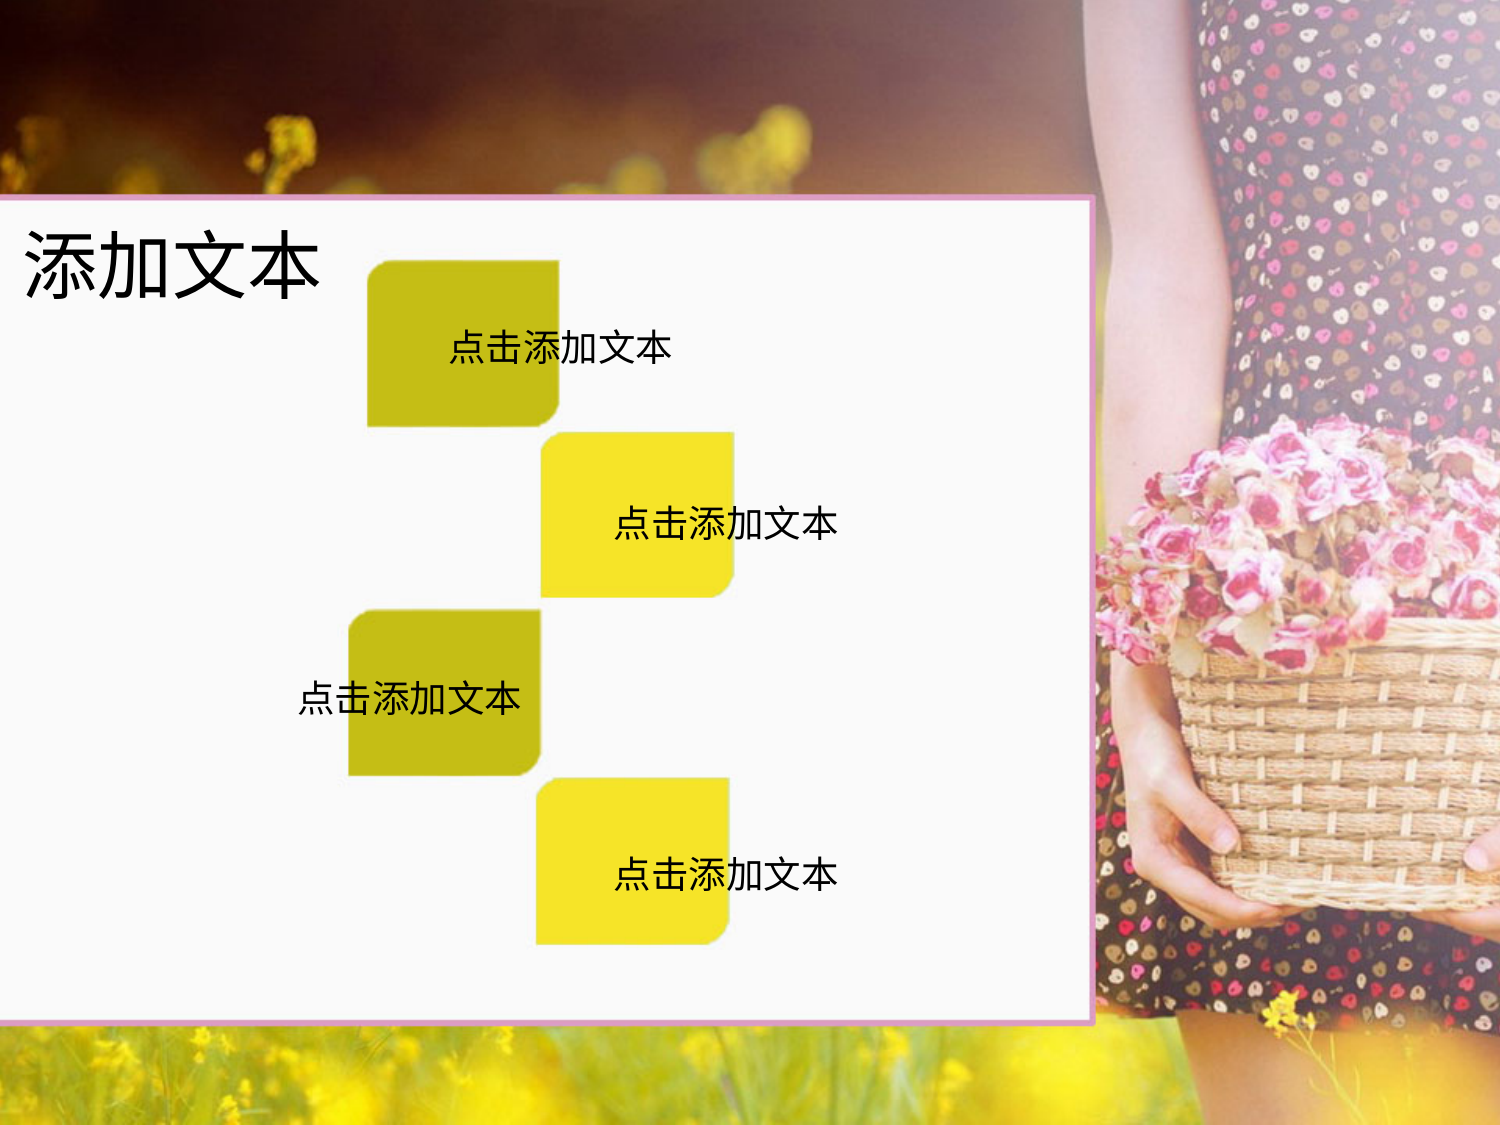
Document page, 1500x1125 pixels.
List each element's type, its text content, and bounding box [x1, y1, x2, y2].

text_box 点击添加文本 [433, 316, 727, 377]
text_box 点击添加文本 [598, 492, 854, 552]
text_box 点击添加文本 [598, 843, 854, 904]
text_box 添加文本 [8, 210, 338, 316]
text_box 点击添加文本 [282, 667, 538, 728]
picture [0, 0, 1500, 1125]
